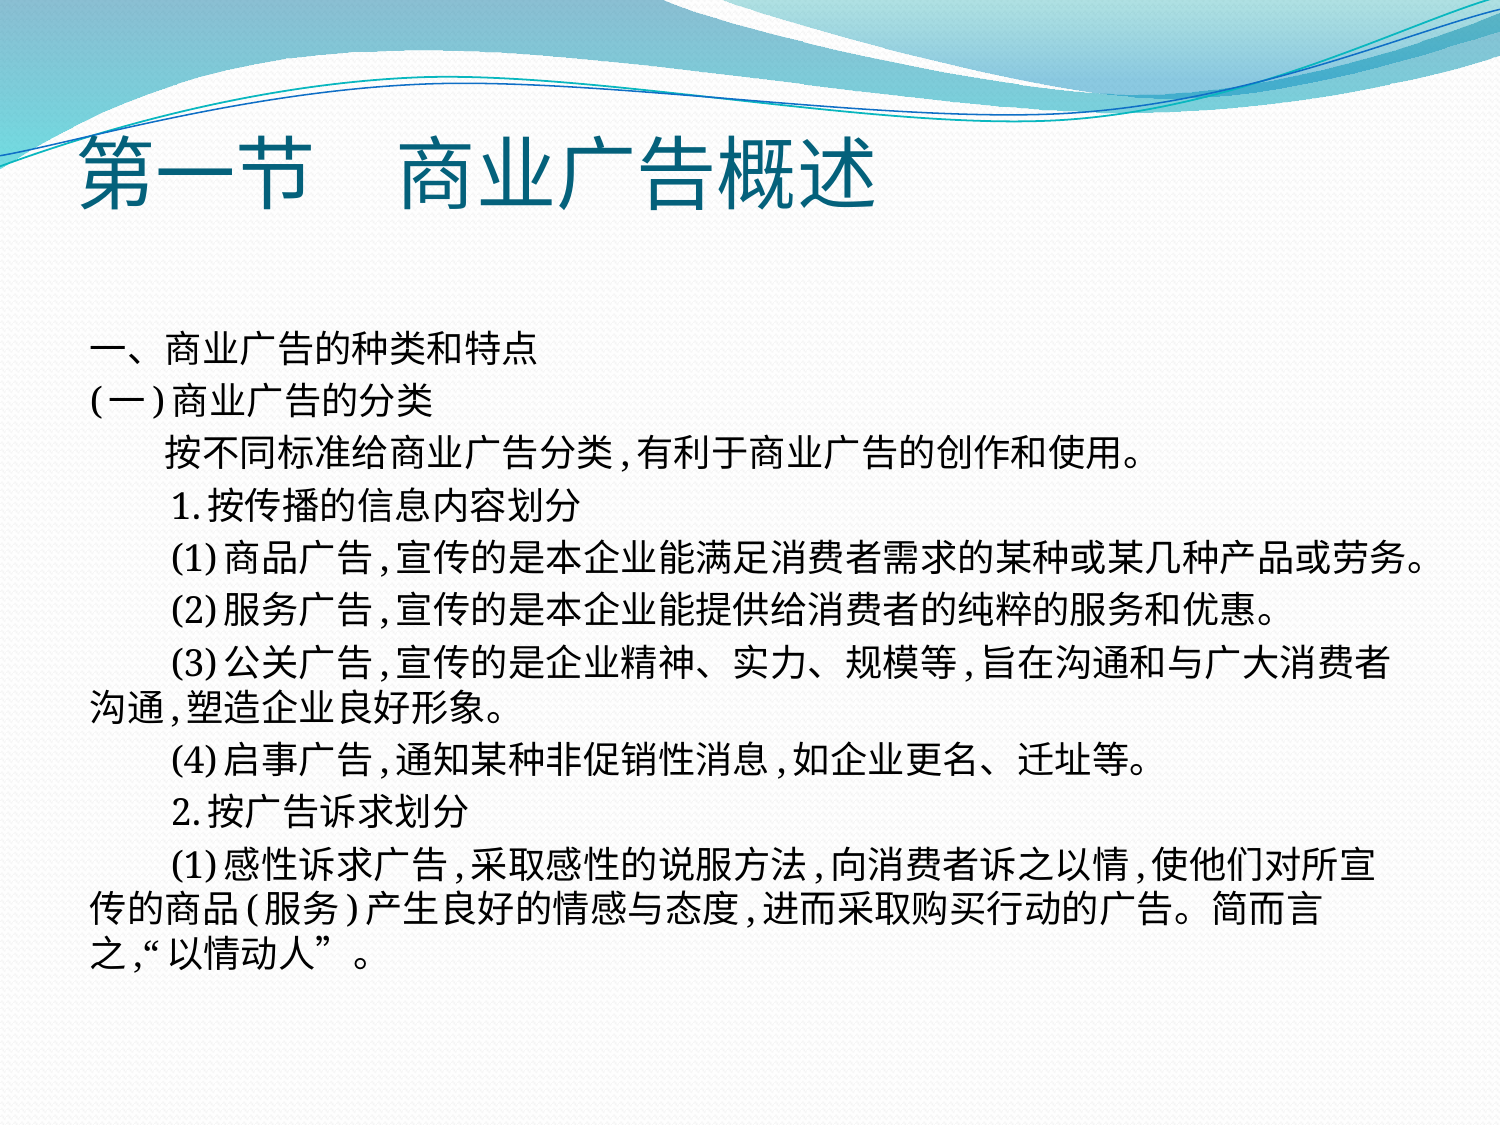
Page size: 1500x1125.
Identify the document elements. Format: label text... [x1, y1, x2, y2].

list 一、商业广告的种类和特点 (一)商业广告的分类 按不同标准给商业广告分类,有利于商业广告的创作和使用。 1.按传播的信息内容划分 (1)商品广告,宣传的是本企业能满足消费者需求的某种或某几种产品或劳务。 (2)服务广告,宣传的是本企业能提供给消费者的纯粹的服务和优惠。 (3)公关广告,宣传的是企业精神、实力、规模等,旨在沟通和与广大消费者沟通,塑造企业良好形象。 (4)启事广告,通知某种非促销性消息,如企业更名、迁址等。 2.按广告诉求划分 (1)感性诉求广告,采取感性的说服方法,向消费者诉之以情,使他们对所宣传的商品(服务)产生良好的情感与态度,进而采取购买行动的广告。简而言之,“以情动人”。 [75, 317, 1425, 1038]
title 第一节 商业广告概述 [75, 115, 1425, 220]
